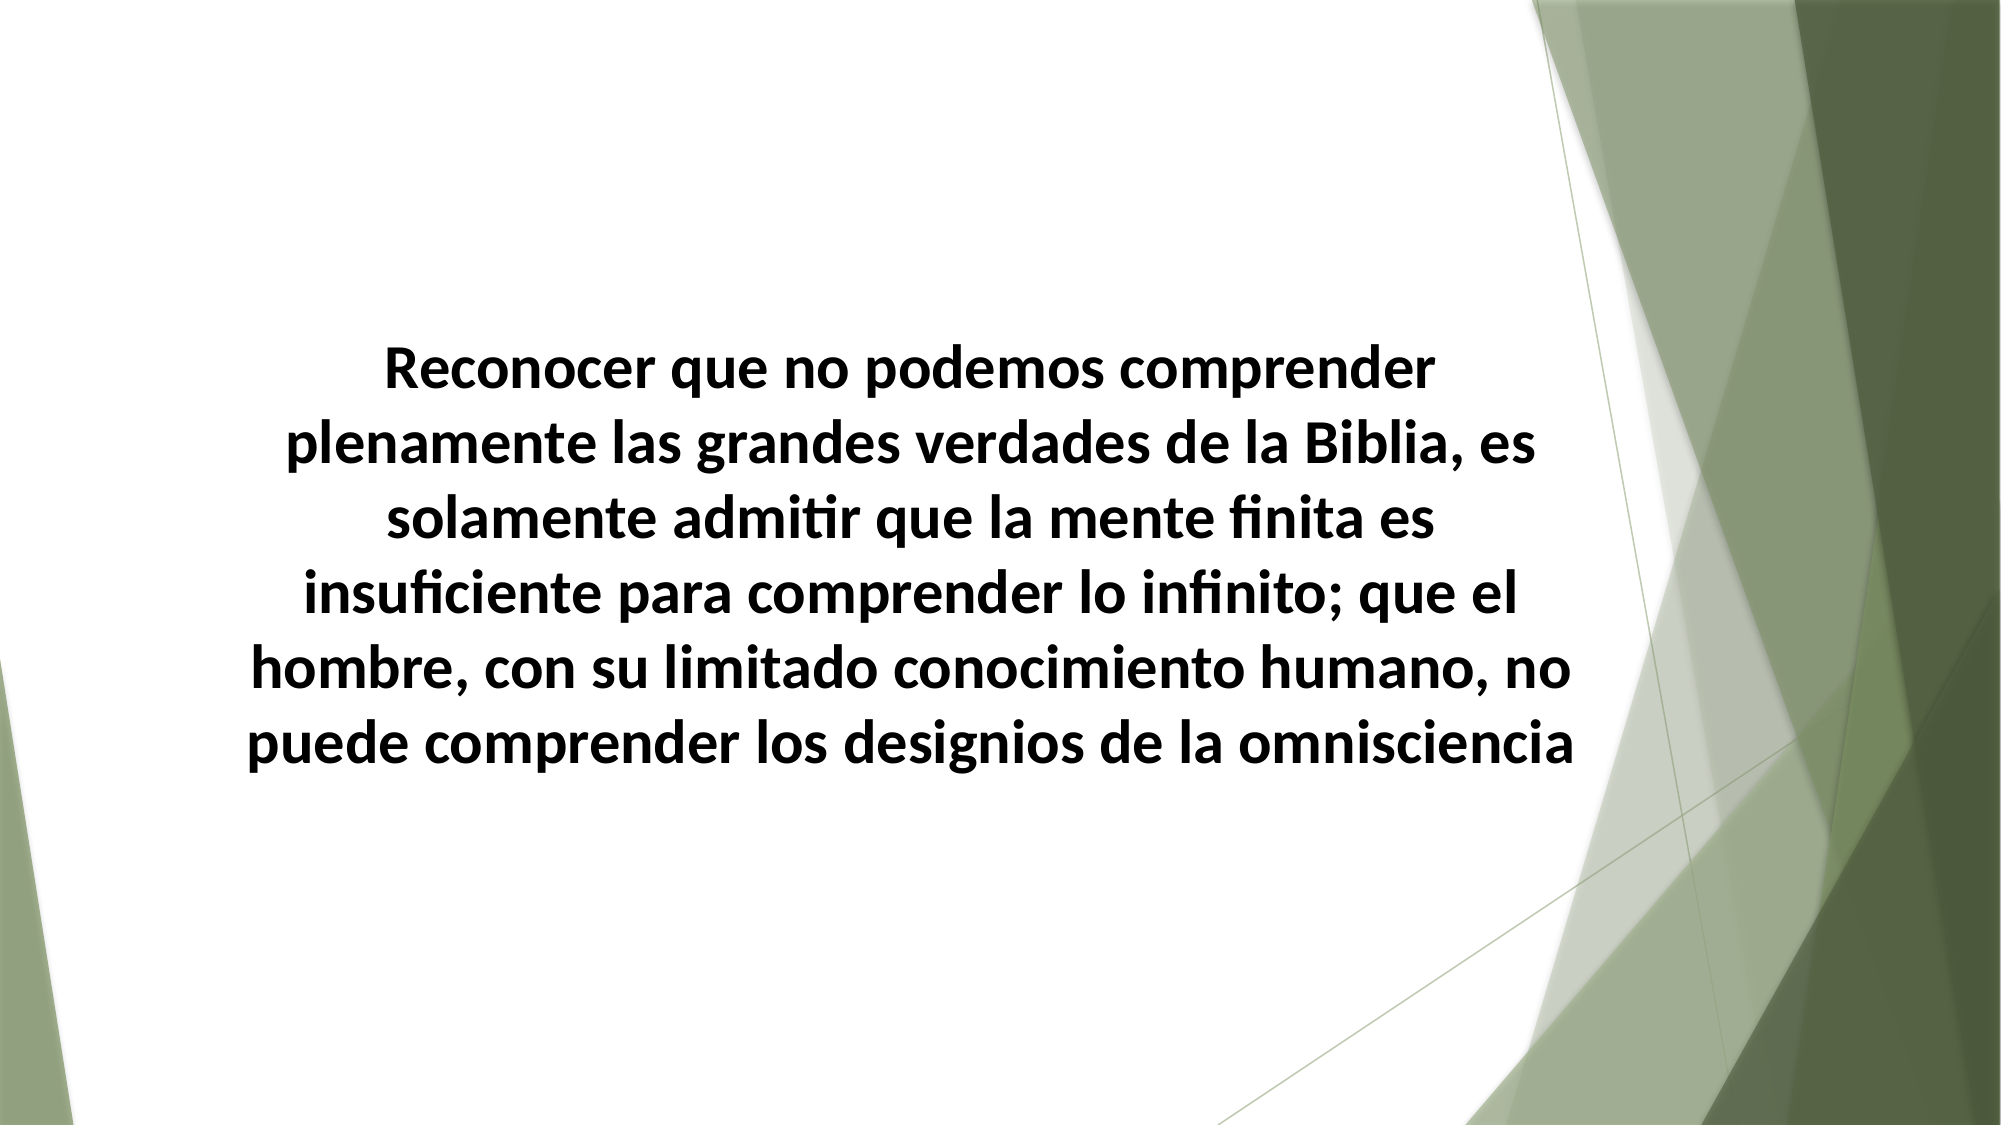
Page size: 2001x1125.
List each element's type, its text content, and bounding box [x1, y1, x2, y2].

text_box Reconocer que no podemos comprender plenamente las grandes verdades de la Biblia, es solamente admitir que la mente finita es insuficiente para comprender lo infinito; que el hombre, con su limitado conocimiento humano, no puede comprender los designios de la omnisciencia [226, 318, 1598, 784]
